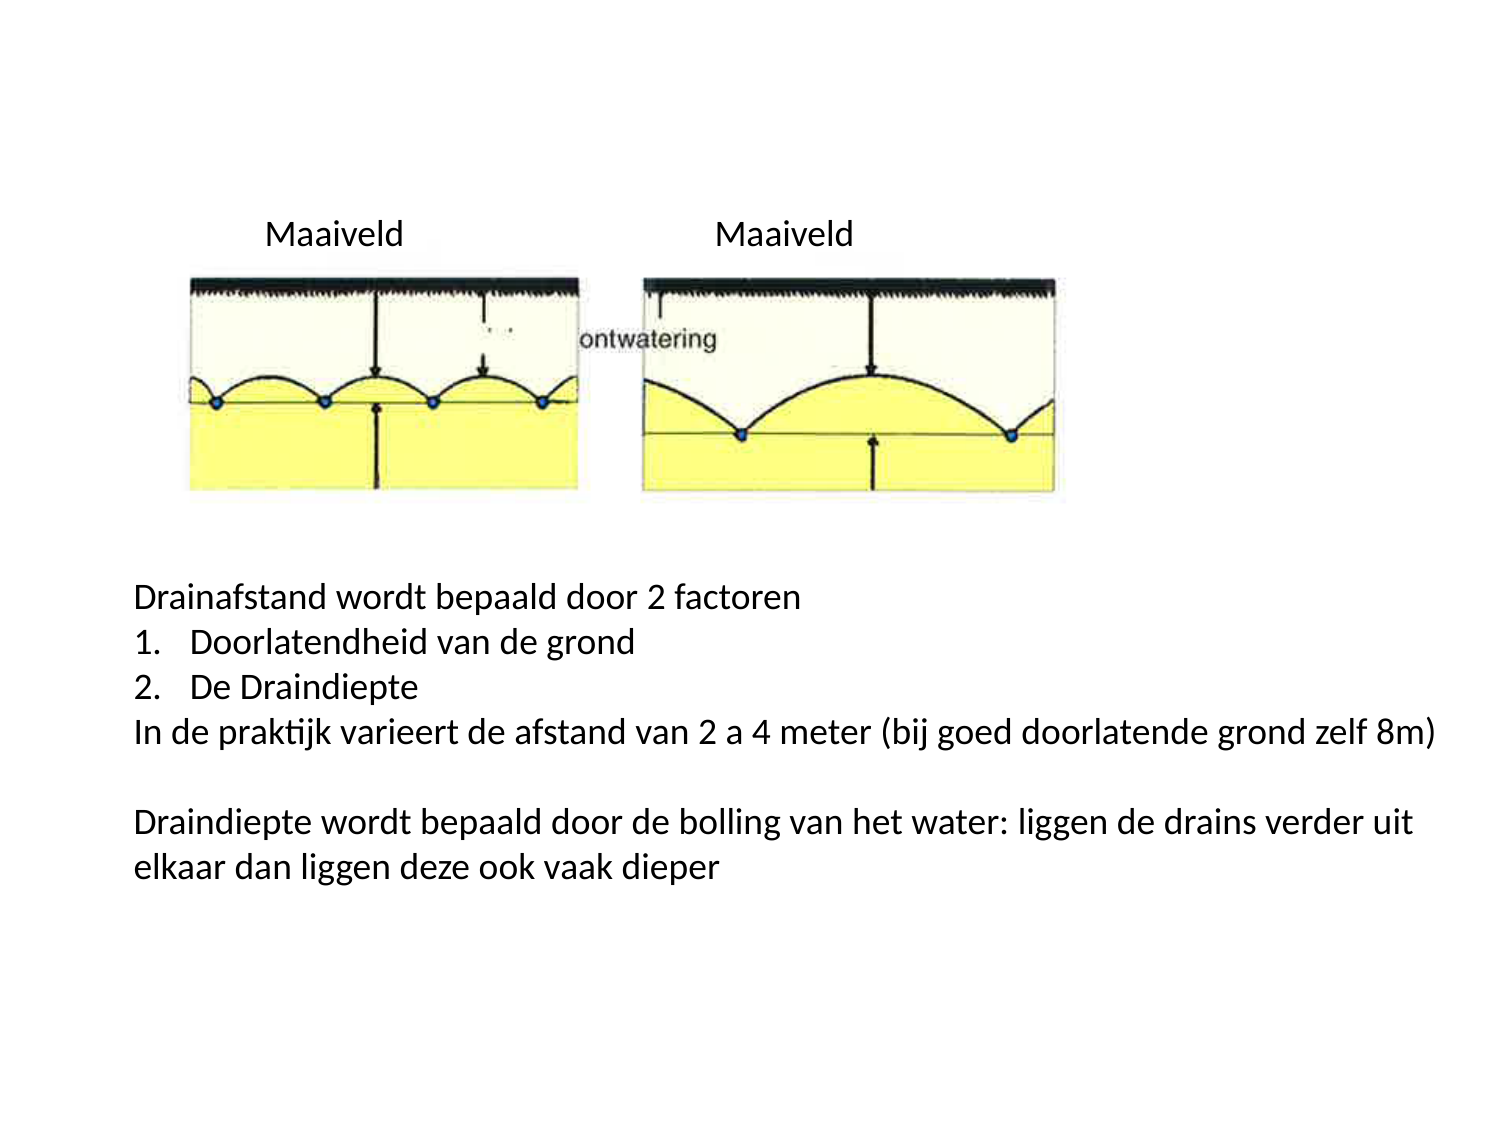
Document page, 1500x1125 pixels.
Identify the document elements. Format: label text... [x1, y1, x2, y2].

text_box Maaiveld Maaiveld [249, 201, 870, 230]
picture [159, 231, 1085, 514]
text_box Drainafstand wordt bepaald door 2 factoren Doorlatendheid van de grond De Draindiepte In de praktijk varieert de afstand van 2 a 4 meter (bij goed doorlatende grond zelf 8m) Draindiepte wordt bepaald door de bolling van het water: liggen de drains verder uit elkaar dan liggen deze ook vaak dieper [118, 564, 1453, 895]
